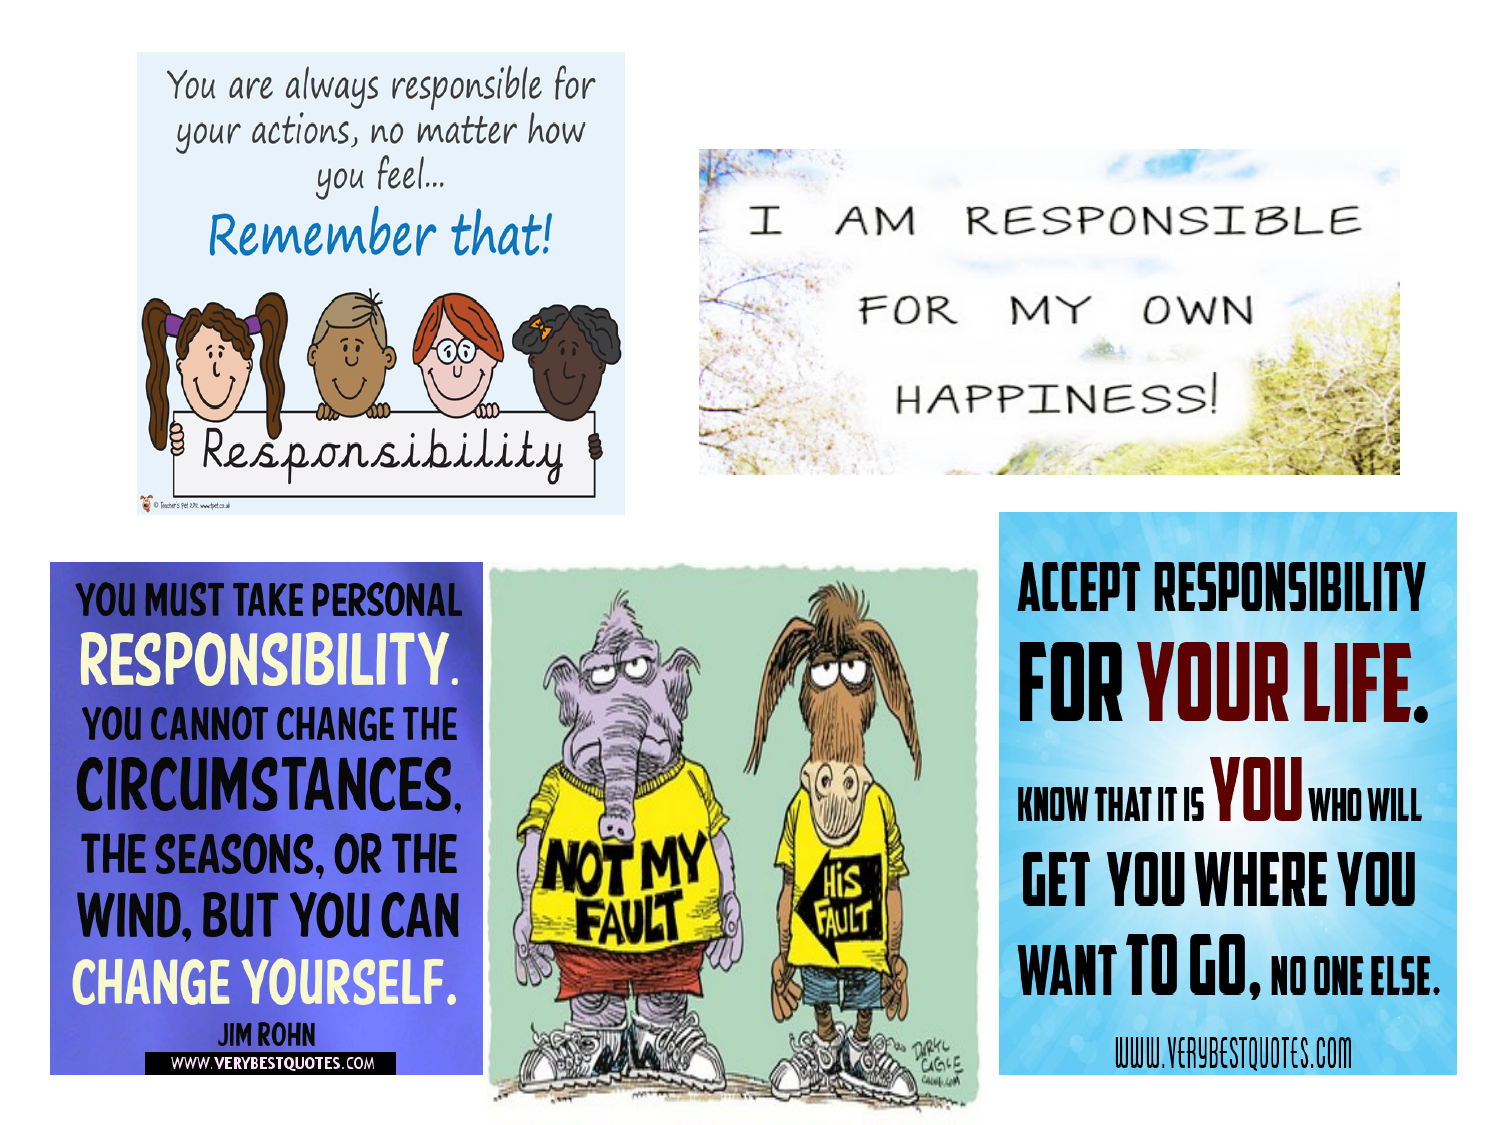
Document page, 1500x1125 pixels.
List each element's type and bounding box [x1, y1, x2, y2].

picture [699, 149, 1401, 476]
picture [49, 562, 483, 1076]
picture [487, 562, 982, 1125]
picture [999, 512, 1457, 1076]
picture [137, 52, 626, 516]
